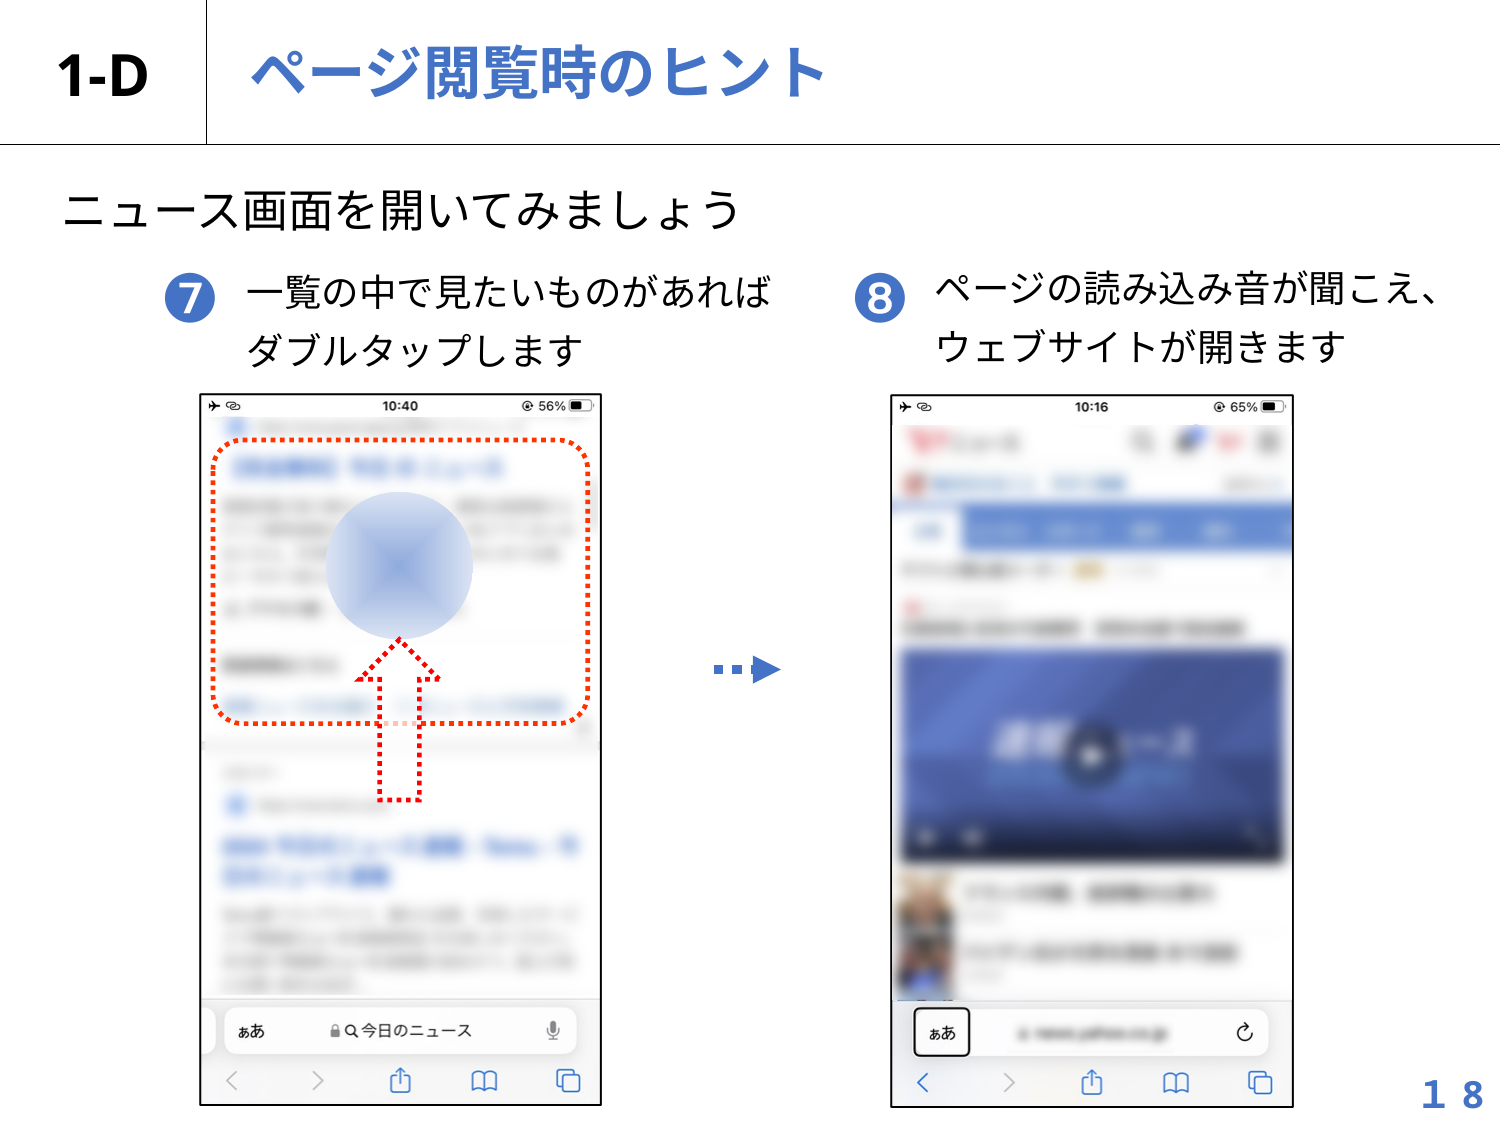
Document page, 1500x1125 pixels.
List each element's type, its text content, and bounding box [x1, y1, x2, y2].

text_box 1-D [0, 0, 207, 147]
text_box ページの読み込み音が聞こえ、ウェブサイトが開きます [919, 244, 1500, 376]
text_box ❽ [835, 274, 919, 343]
text_box １8 [1399, 1063, 1500, 1123]
text_box ニュース画面を開いてみましょう [46, 180, 1422, 274]
text_box 一覧の中で見たいものがあればダブルタップします [231, 274, 812, 381]
picture [199, 392, 602, 1106]
picture [890, 394, 1294, 1108]
text_box ❼ [145, 274, 223, 343]
text_box ページ閲覧時のヒント [230, 24, 1459, 119]
